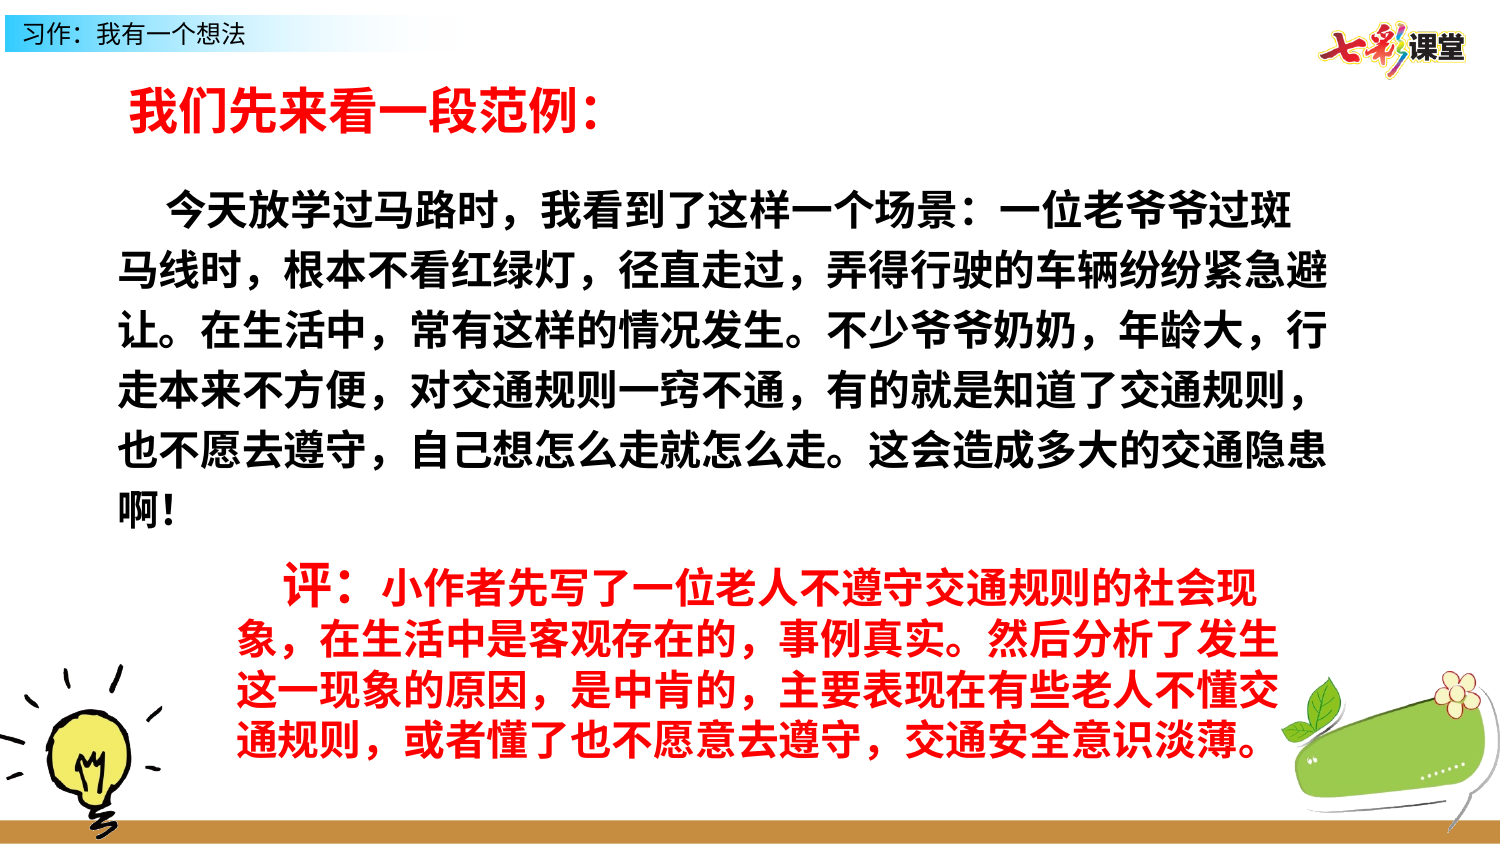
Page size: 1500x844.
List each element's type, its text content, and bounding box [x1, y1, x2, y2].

text_box 我们先来看一段范例： [113, 72, 776, 147]
text_box 评：小作者先写了一位老人不遵守交通规则的社会现象，在生活中是客观存在的，事例真实。然后分析了发生这一现象的原因，是中肯的，主要表现在有些老人不懂交通规则，或者懂了也不愿意去遵守，交通安全意识淡薄。 [221, 546, 1305, 771]
picture [1316, 20, 1468, 80]
text_box 今天放学过马路时，我看到了这样一个场景：一位老爷爷过斑马线时，根本不看红绿灯，径直走过，弄得行驶的车辆纷纷紧急避让。在生活中，常有这样的情况发生。不少爷爷奶奶，年龄大，行走本来不方便，对交通规则一窍不通，有的就是知道了交通规则，也不愿去遵守，自己想怎么走就怎么走。这会造成多大的交通隐患啊！ [102, 166, 1346, 602]
picture [1277, 671, 1500, 833]
picture [0, 653, 178, 844]
